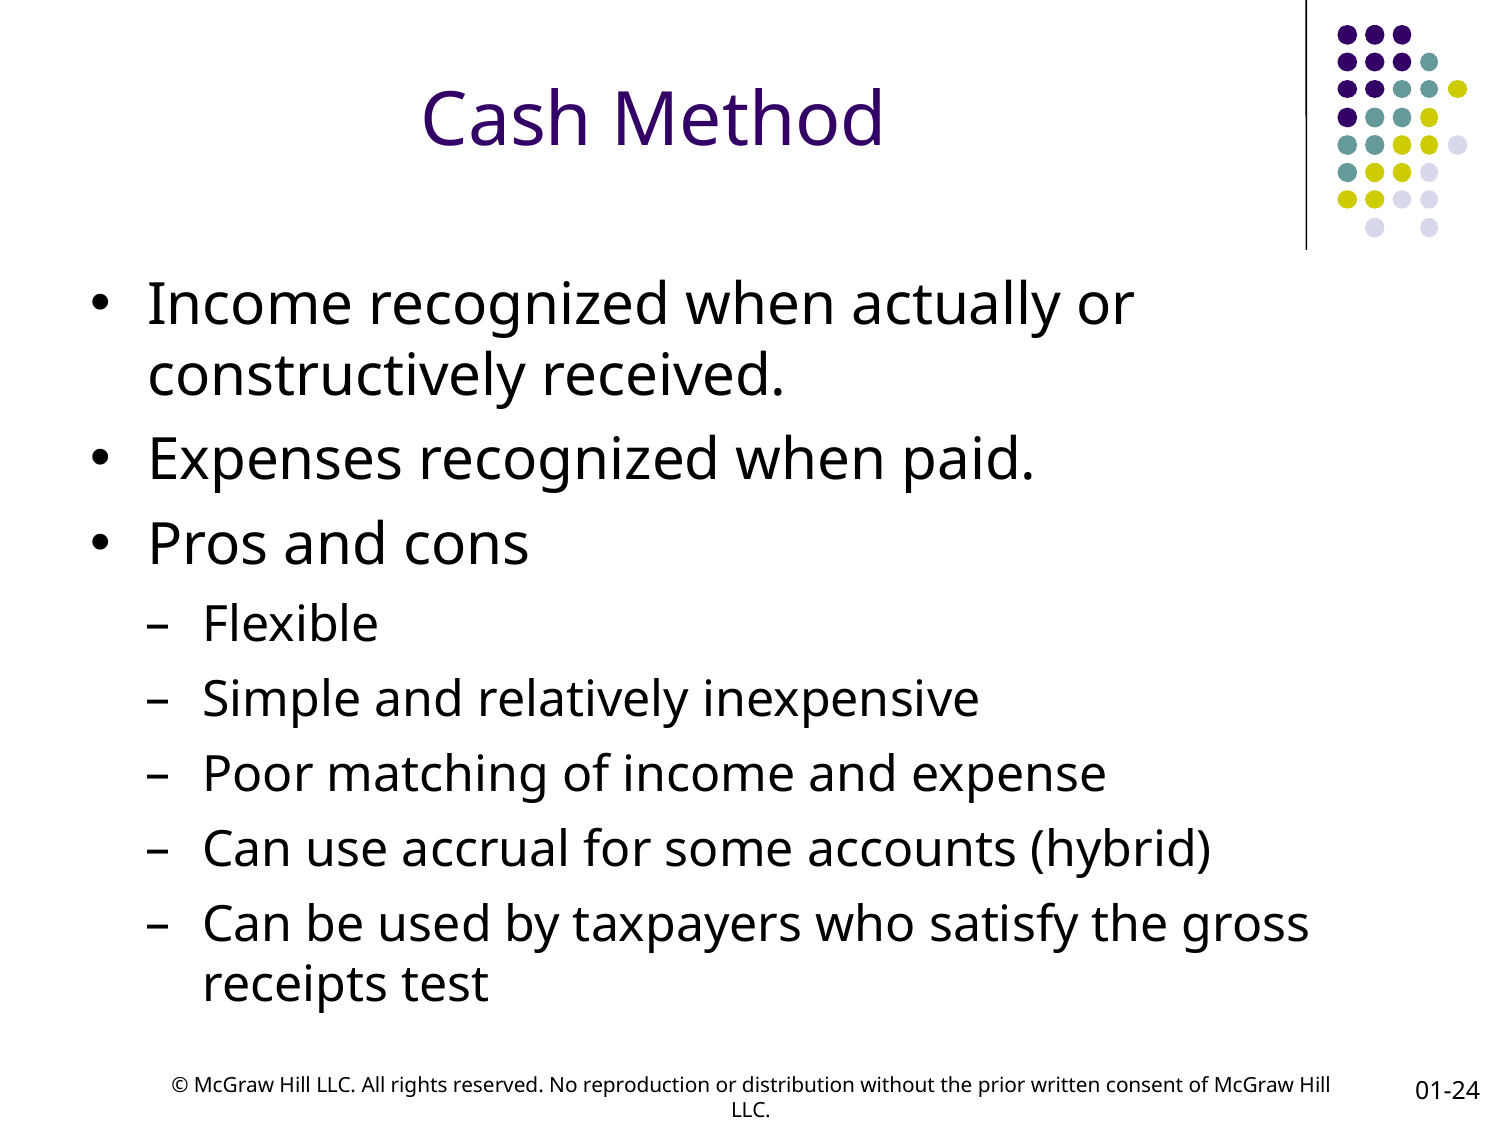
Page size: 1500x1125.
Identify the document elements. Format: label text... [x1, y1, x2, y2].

list Income recognized when actually or constructively received. Expenses recognized when paid. Pros and cons Flexible Simple and relatively inexpensive Poor matching of income and expense Can use accrual for some accounts (hybrid) Can be used by taxpayers who satisfy the gross receipts test [75, 259, 1425, 1062]
slide_number 01-24 [1345, 1061, 1496, 1122]
title Cash Method [32, 8, 1275, 234]
